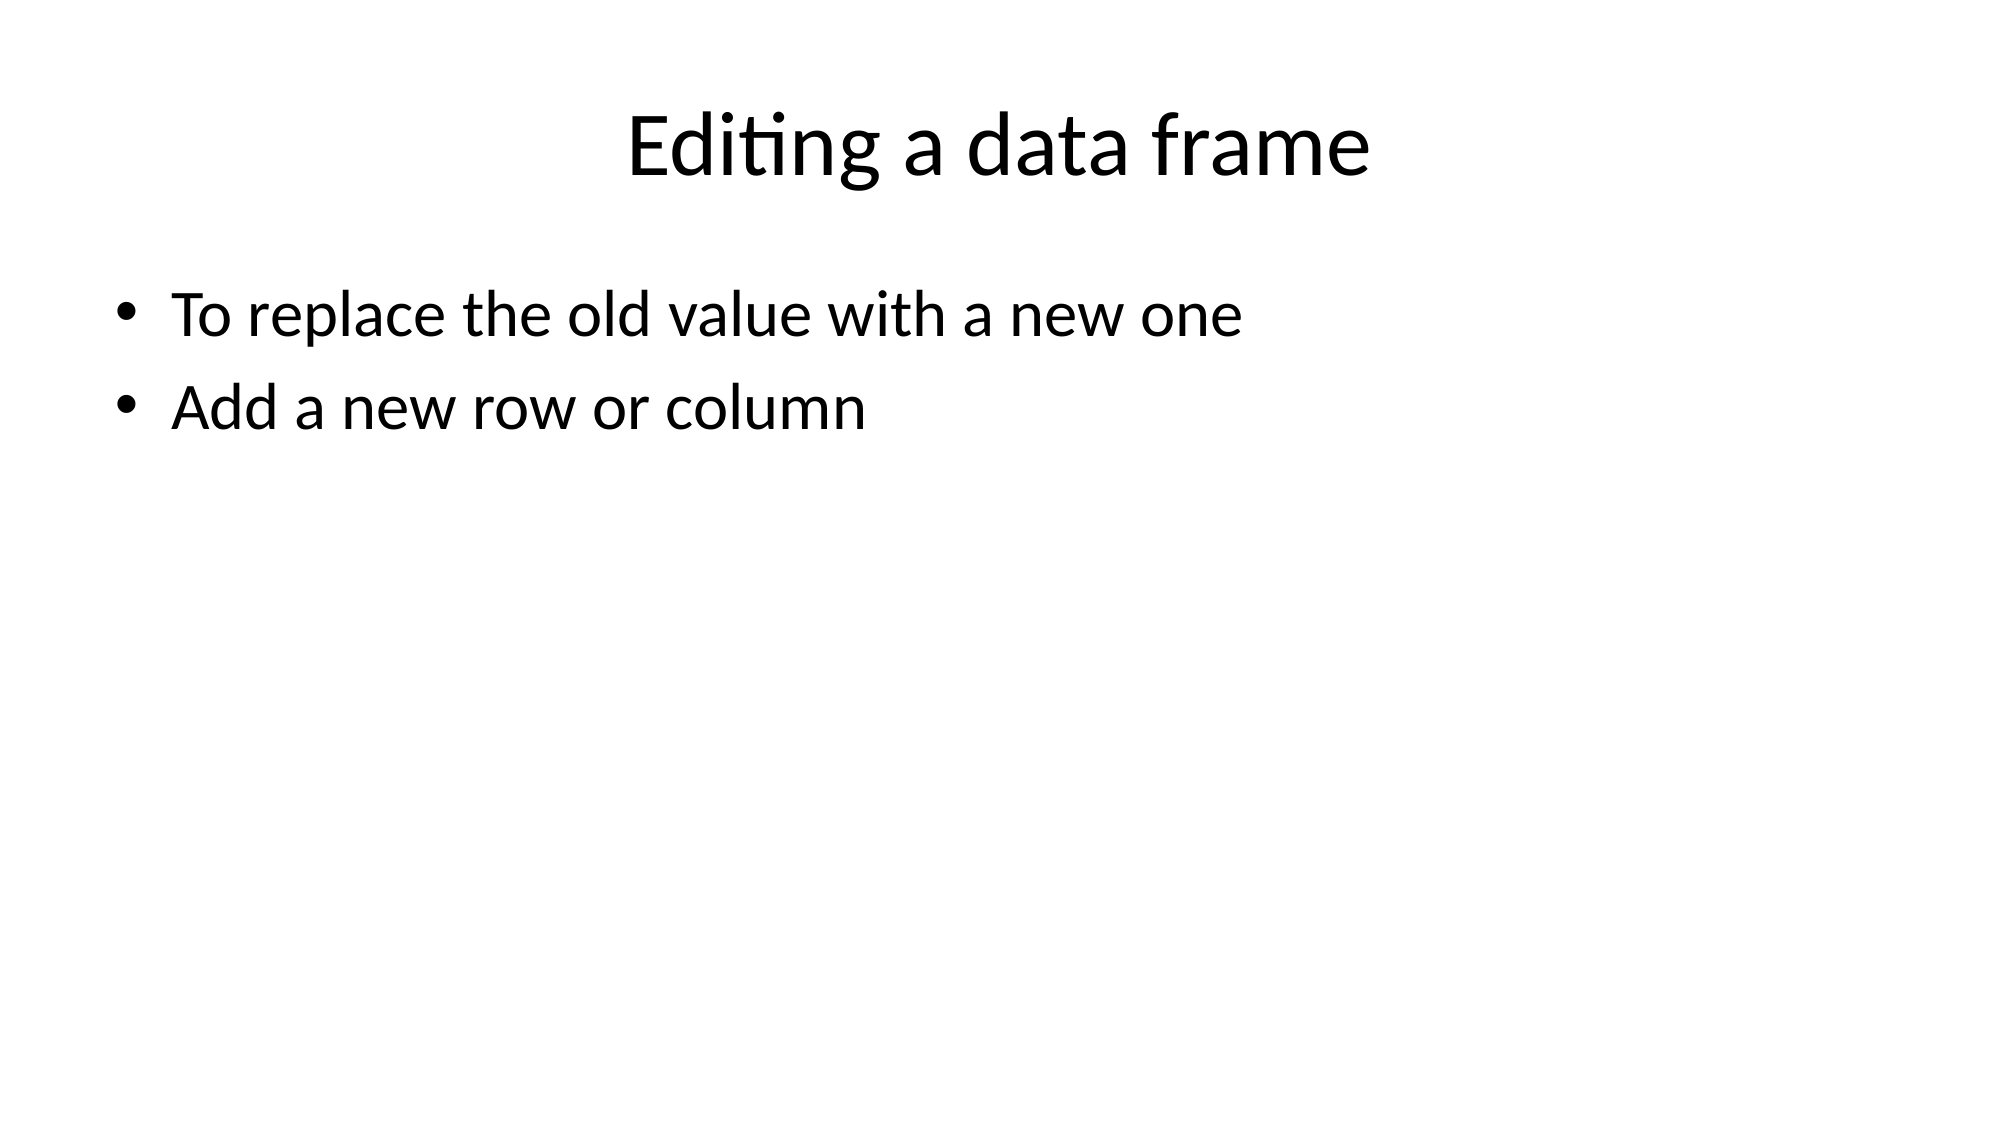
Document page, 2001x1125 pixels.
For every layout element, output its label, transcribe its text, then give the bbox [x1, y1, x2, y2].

list To replace the old value with a new one Add a new row or column [99, 262, 1900, 1005]
title Editing a data frame [99, 45, 1900, 233]
